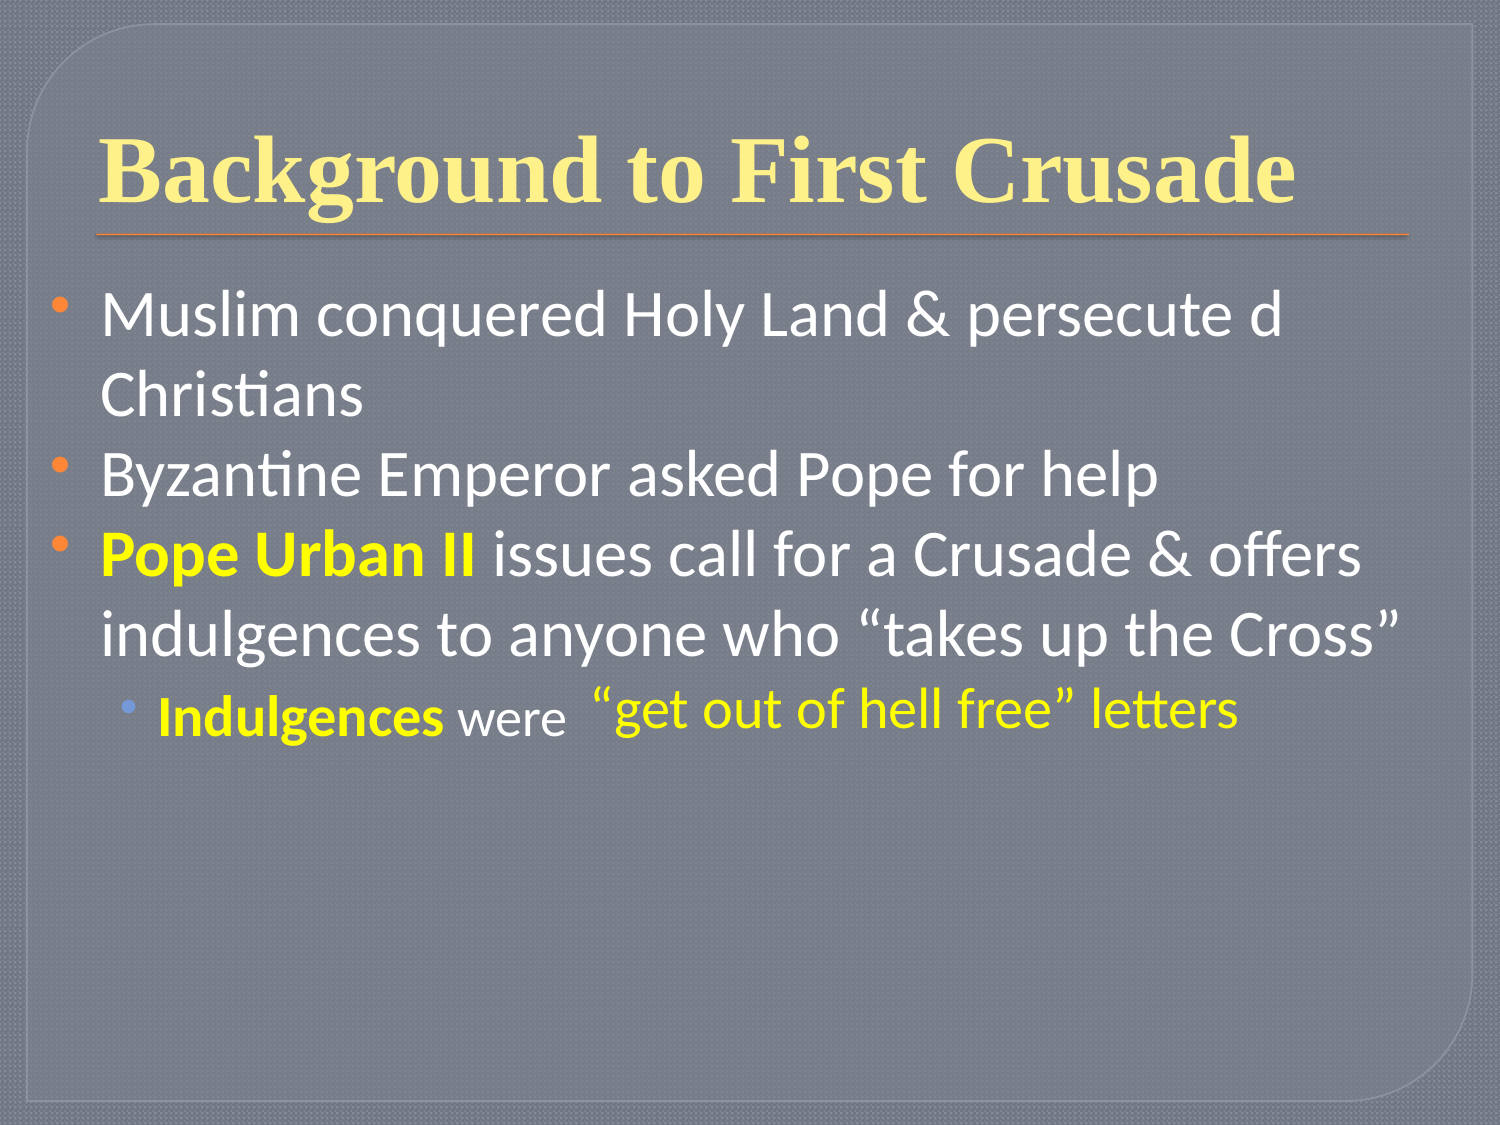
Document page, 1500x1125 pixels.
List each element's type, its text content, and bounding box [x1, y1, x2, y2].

text_box “get out of hell free” letters [574, 662, 1400, 748]
title Background to First Crusade [75, 41, 1425, 230]
list Muslim conquered Holy Land & persecute d Christians Byzantine Emperor asked Pope for help Pope Urban II issues call for a Crusade & offers indulgences to anyone who “takes up the Cross” Indulgences were [37, 262, 1463, 1005]
